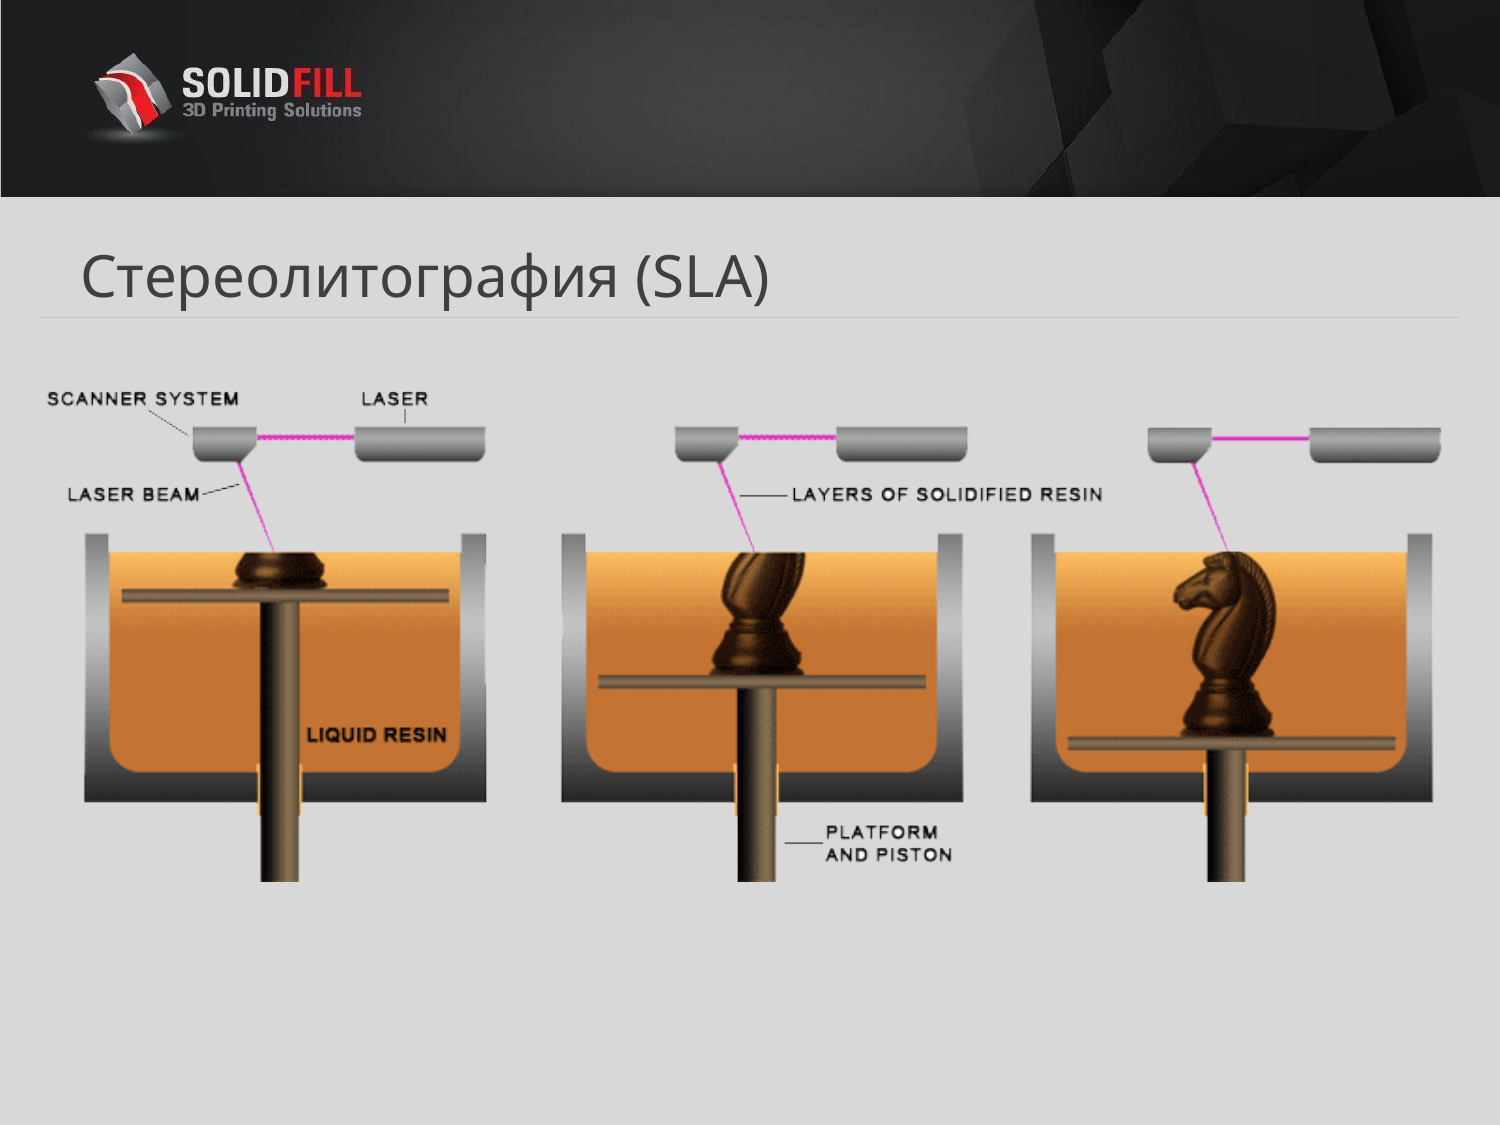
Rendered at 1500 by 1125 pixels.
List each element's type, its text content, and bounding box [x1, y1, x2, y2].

text_box [0, 0, 1500, 197]
text_box Стереолитография (SLA) [64, 231, 1436, 316]
picture [16, 349, 1483, 882]
